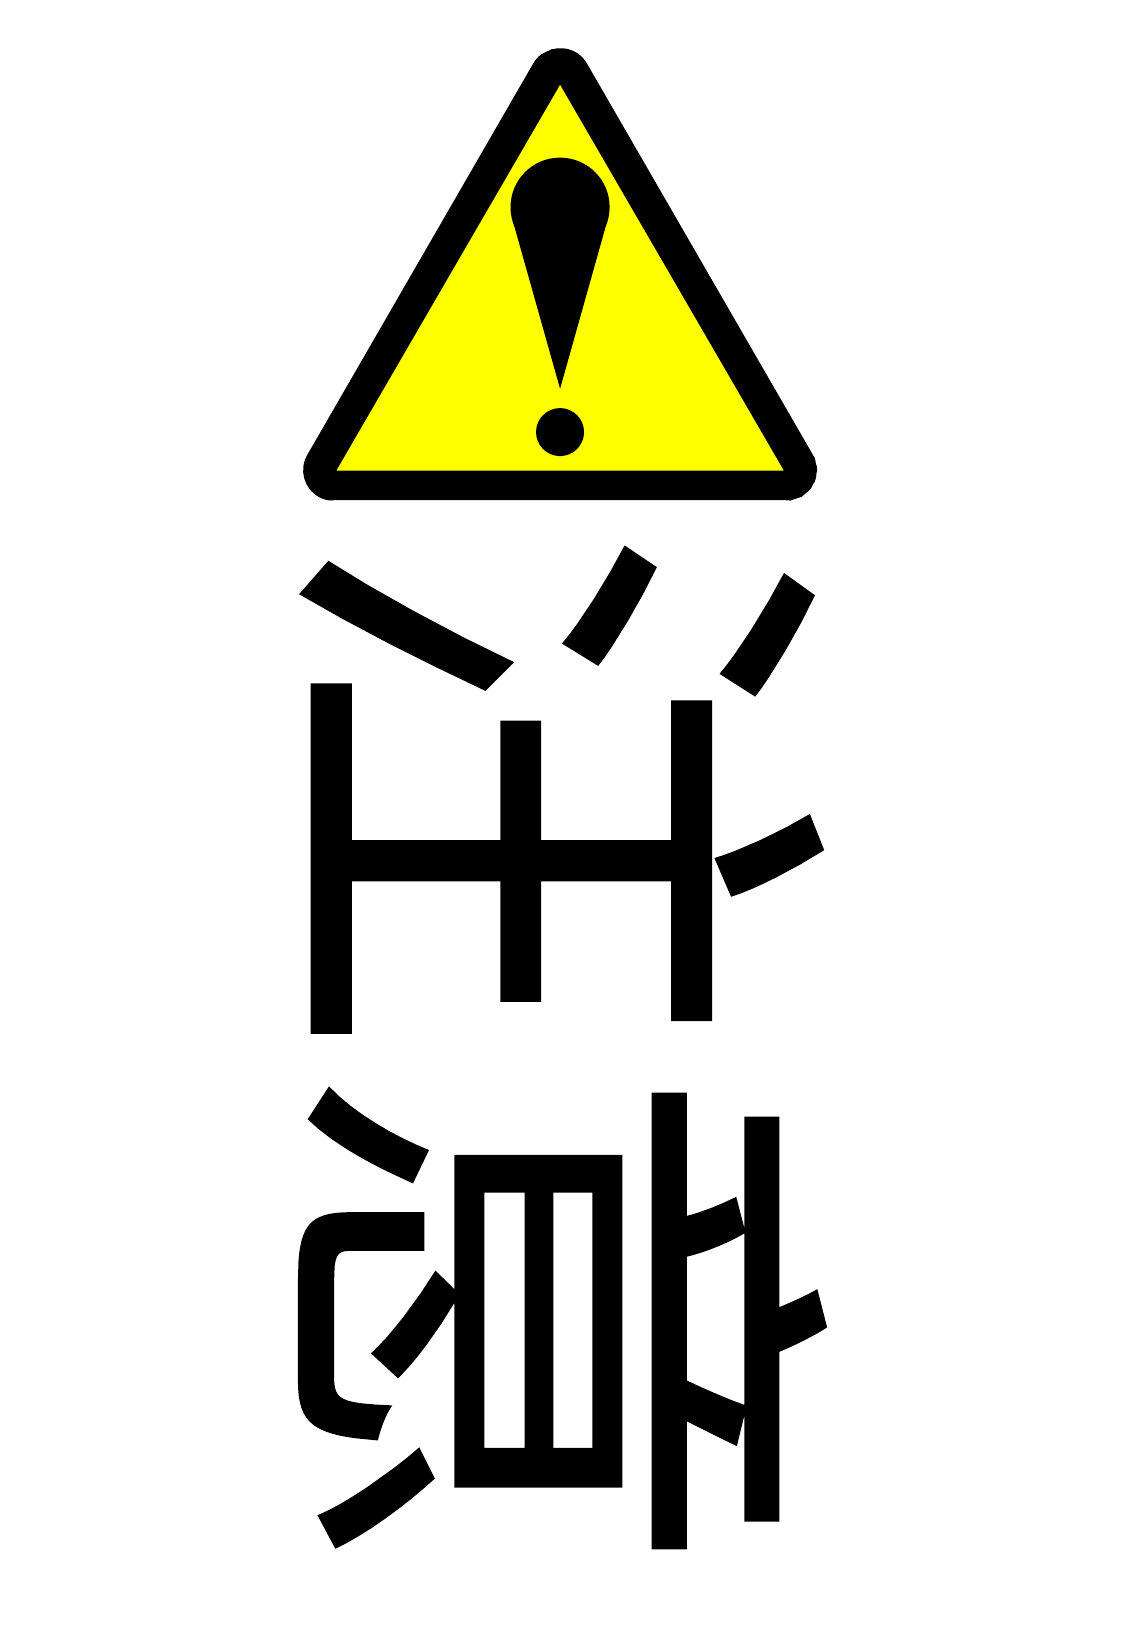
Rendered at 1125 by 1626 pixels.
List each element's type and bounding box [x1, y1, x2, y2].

text_box [303, 48, 817, 500]
